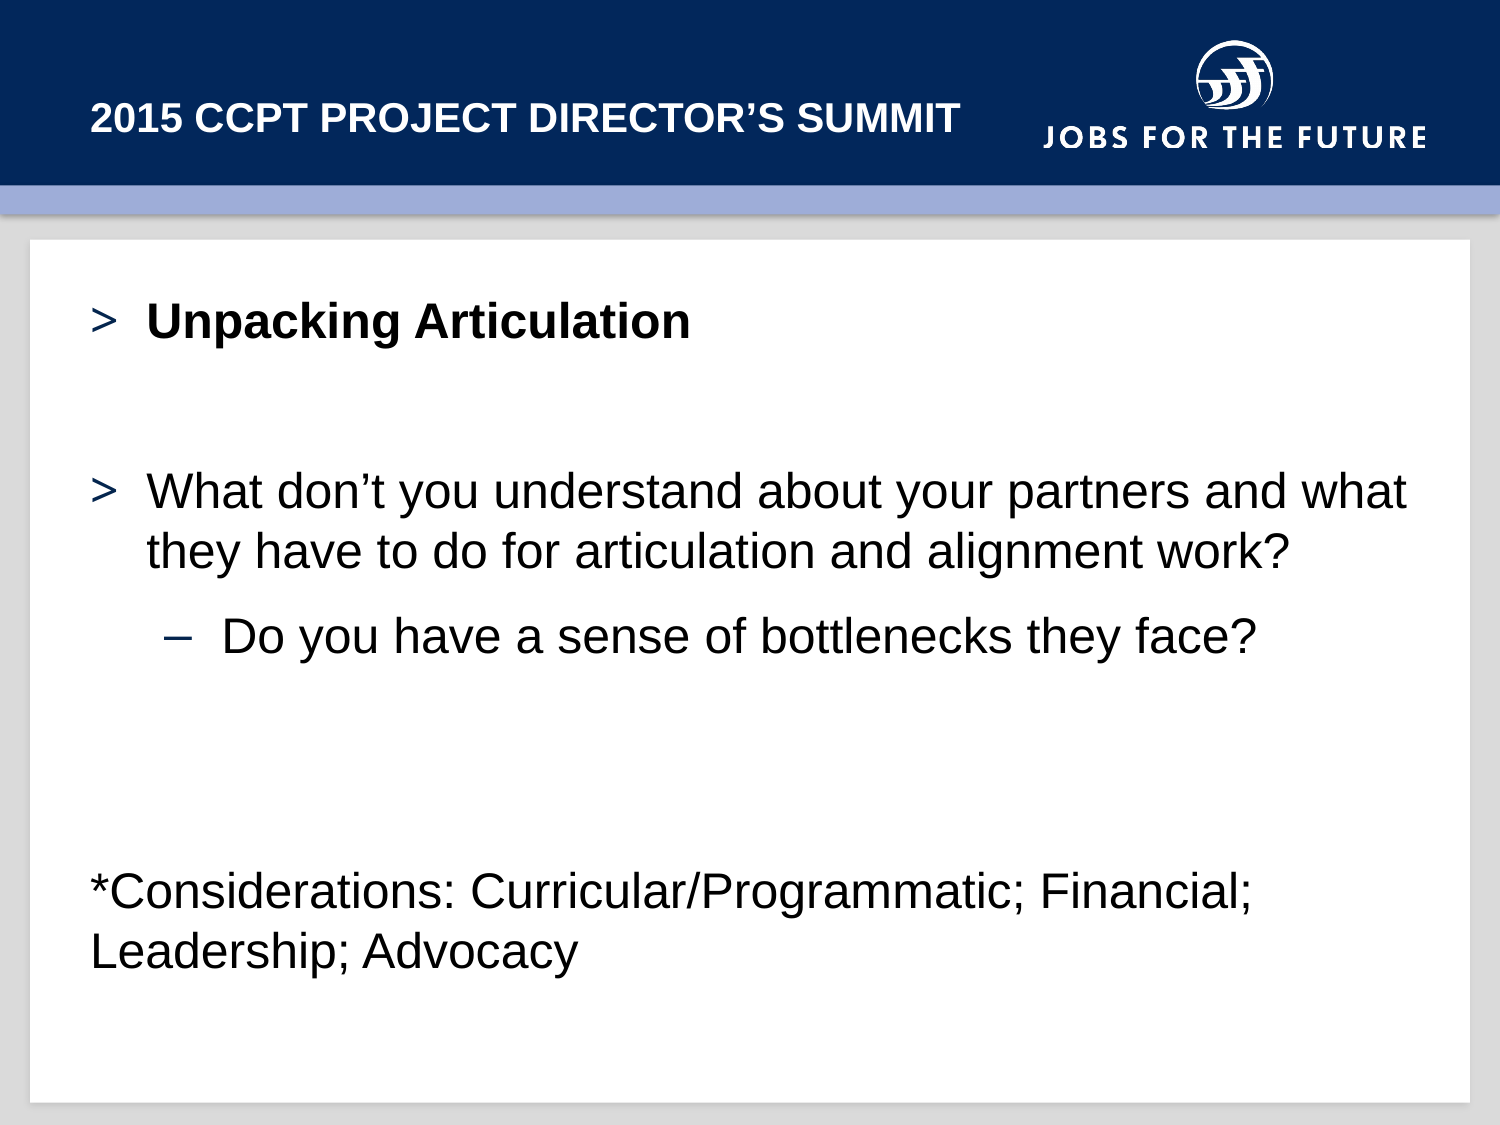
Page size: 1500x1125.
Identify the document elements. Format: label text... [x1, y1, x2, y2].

title 2015 CCPT PROJECT DIRECTOR’s SUMMIT [75, 45, 1013, 188]
list Unpacking Articulation What don’t you understand about your partners and what they have to do for articulation and alignment work? Do you have a sense of bottlenecks they face? *Considerations: Curricular/Programmatic; Financial; Leadership; Advocacy [75, 281, 1425, 1041]
